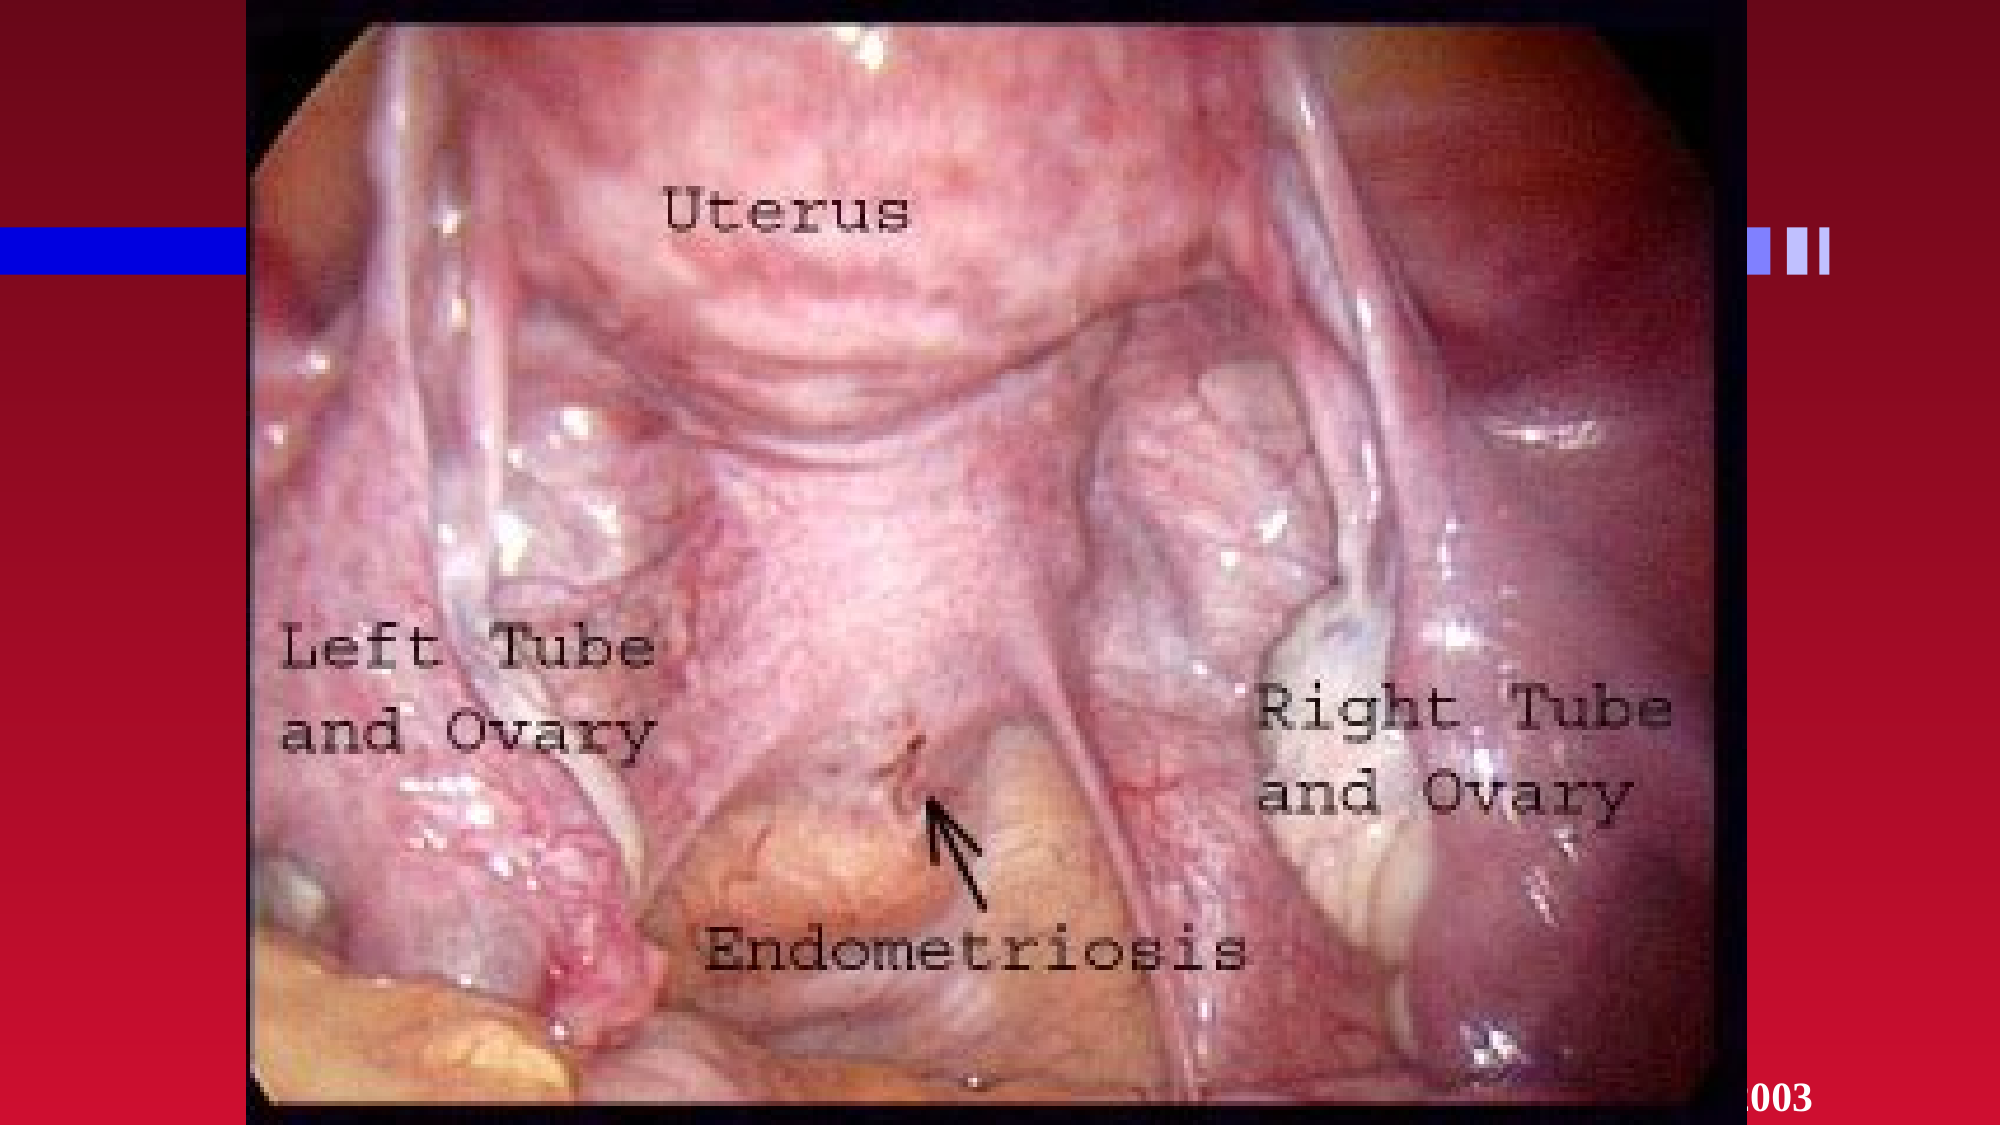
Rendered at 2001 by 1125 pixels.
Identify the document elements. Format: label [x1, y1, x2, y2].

picture [246, 0, 1747, 1125]
